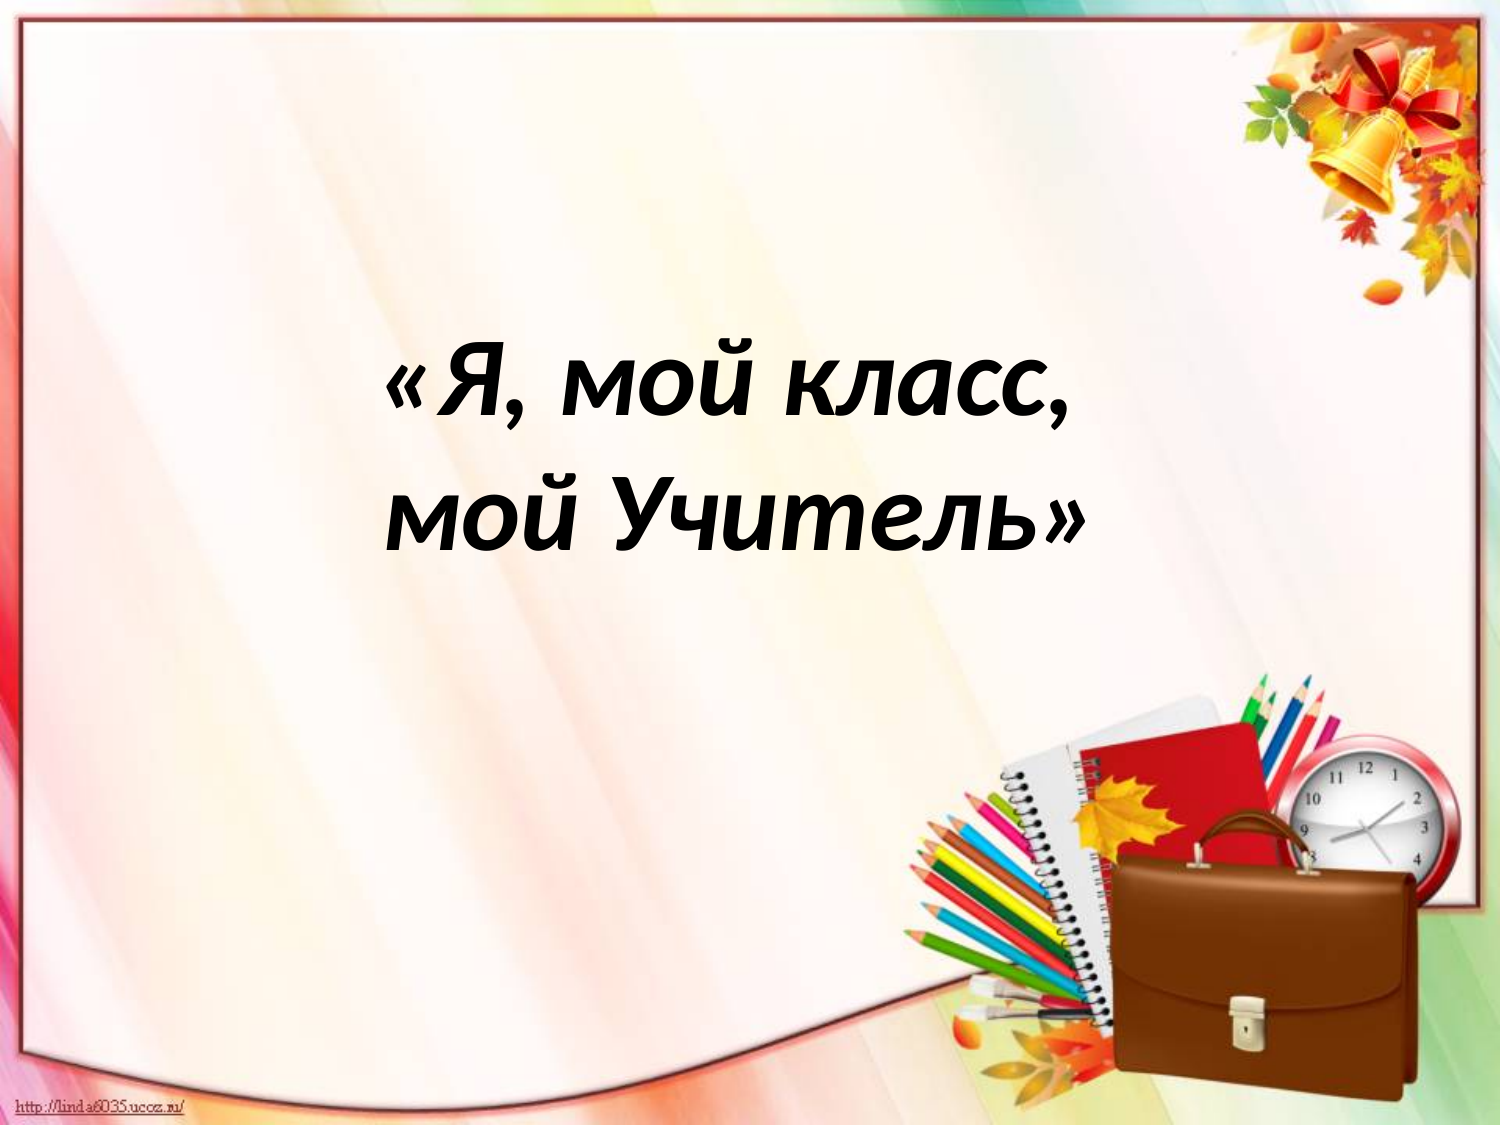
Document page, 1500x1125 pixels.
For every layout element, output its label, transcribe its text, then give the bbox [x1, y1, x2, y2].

picture [0, 0, 1500, 1125]
title «Я, мой класс, мой Учитель» [64, 231, 1415, 646]
